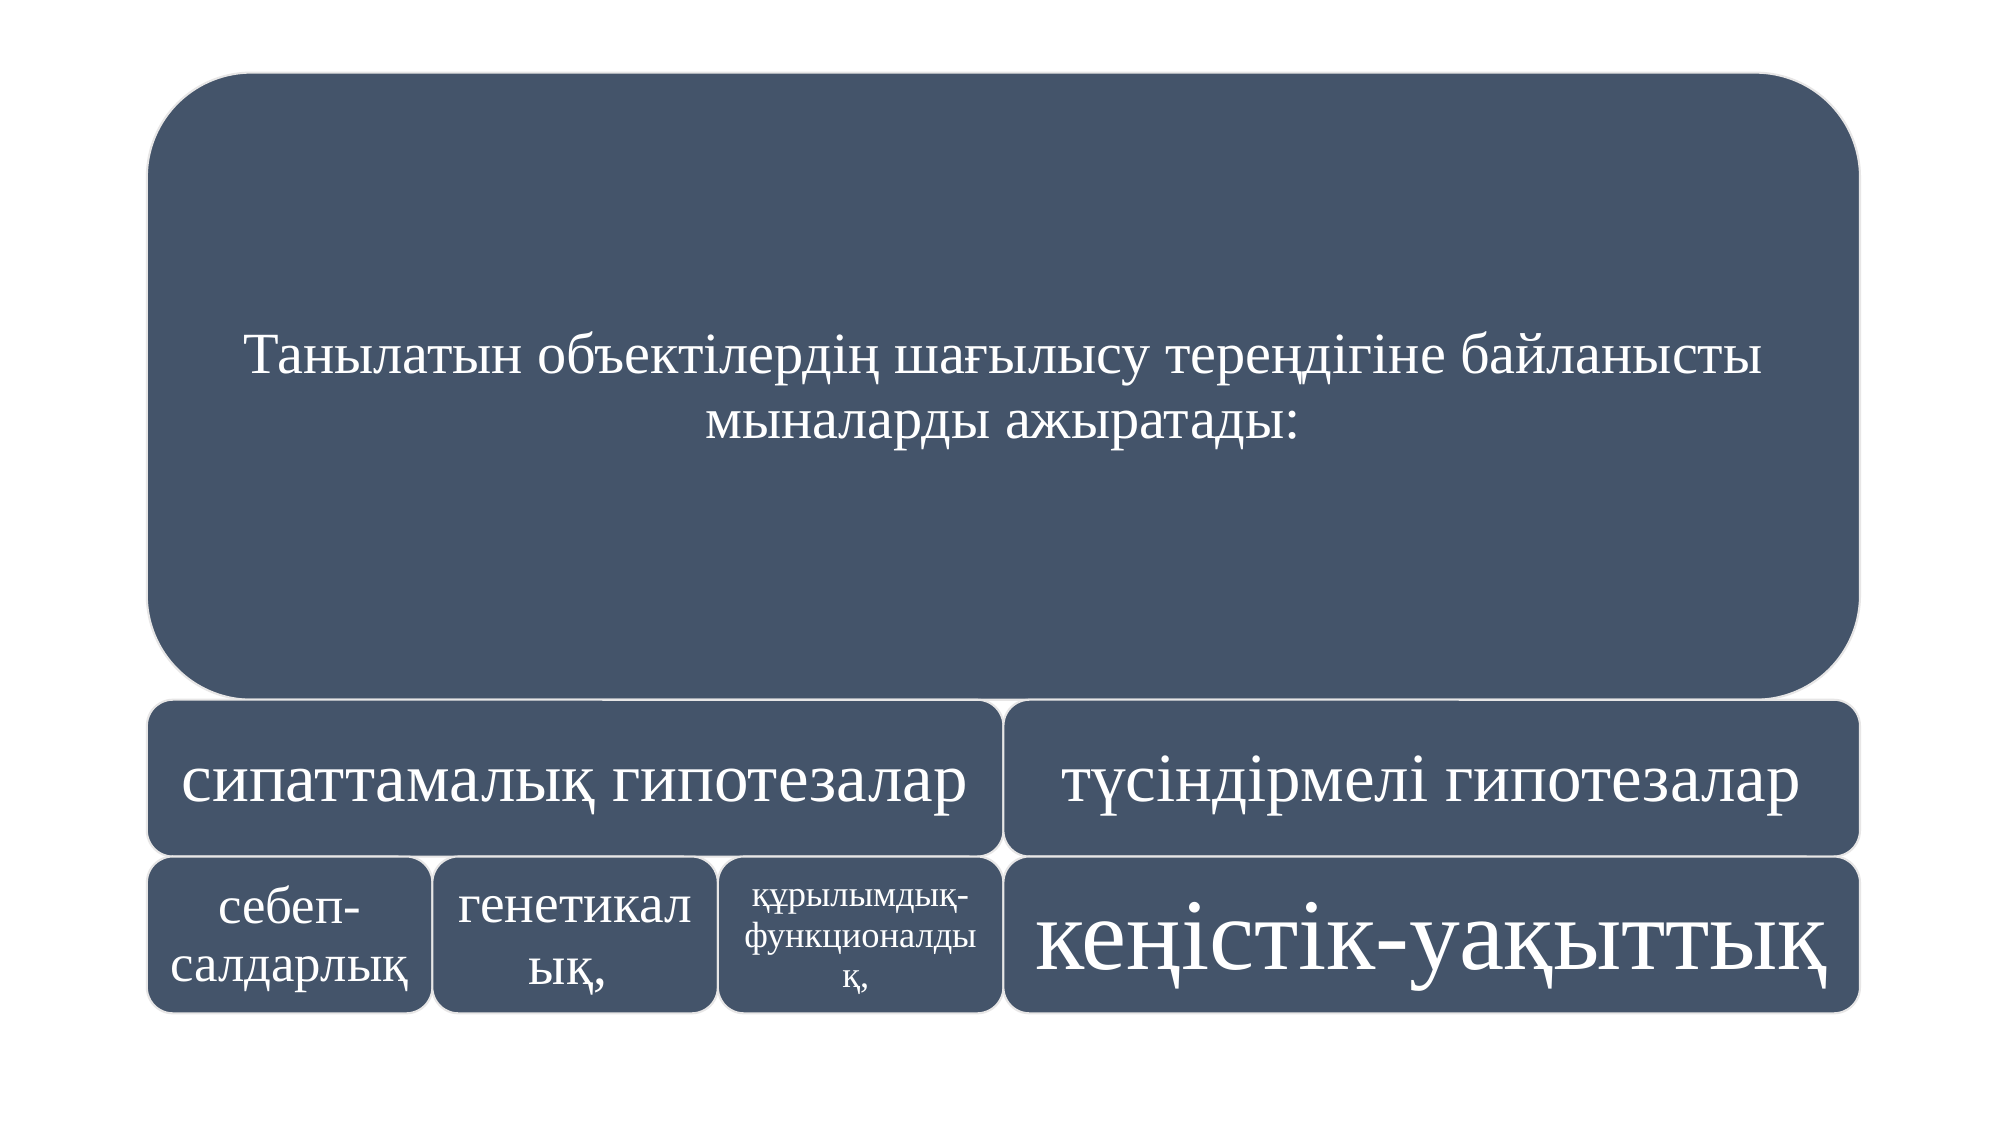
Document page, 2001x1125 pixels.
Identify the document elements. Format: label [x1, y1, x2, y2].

list [146, 72, 1860, 1014]
